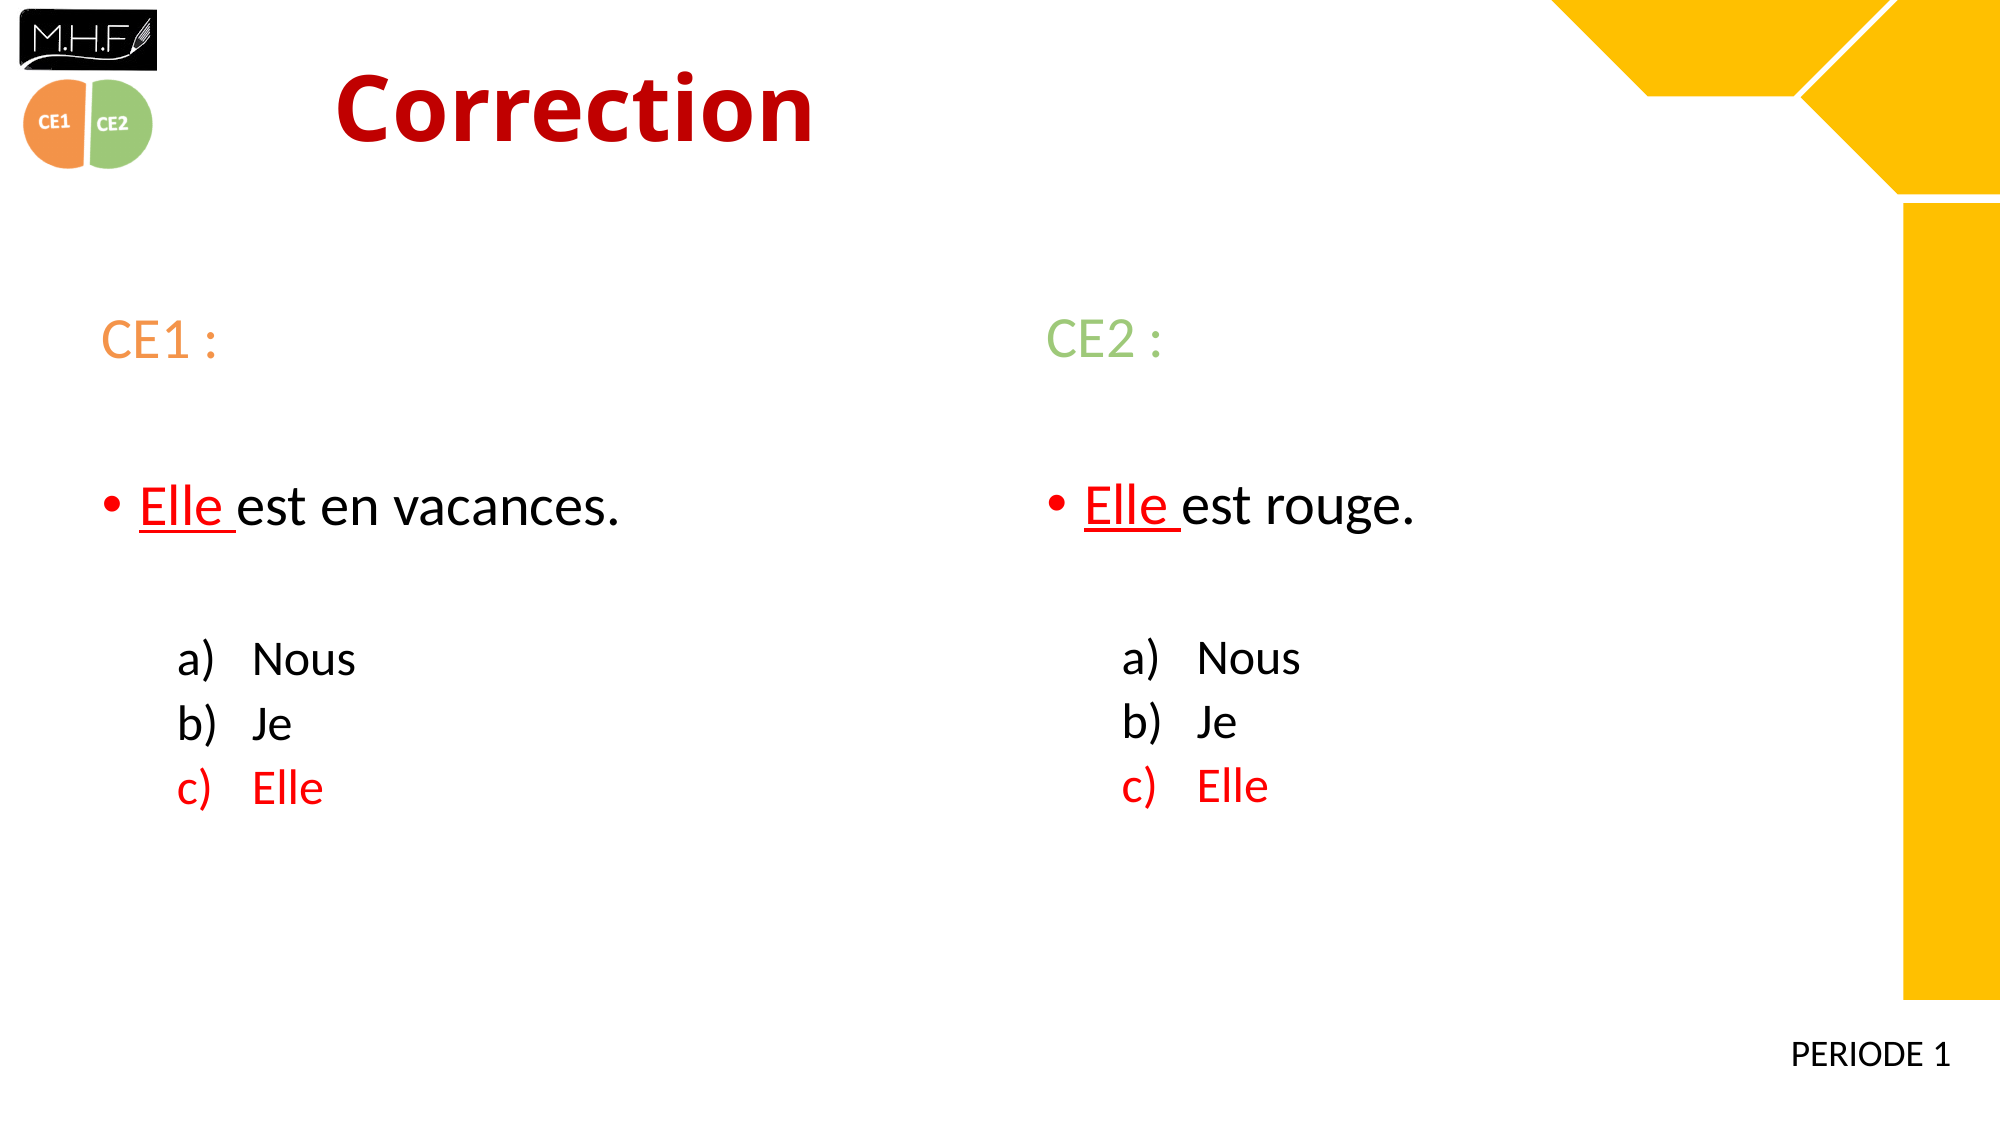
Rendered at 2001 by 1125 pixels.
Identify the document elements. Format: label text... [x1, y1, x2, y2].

text_box PERIODE 1 [1362, 1021, 1967, 1125]
text_box [1902, 202, 2000, 1001]
text_box CE2 : Elle est rouge. Nous Je Elle [1031, 299, 1913, 1014]
title Correction [318, 3, 1865, 221]
picture [1, 7, 177, 207]
text_box [1799, 0, 2000, 196]
list CE1 : Elle est en vacances. Nous Je Elle [86, 300, 897, 1015]
text_box [1549, 0, 1892, 98]
